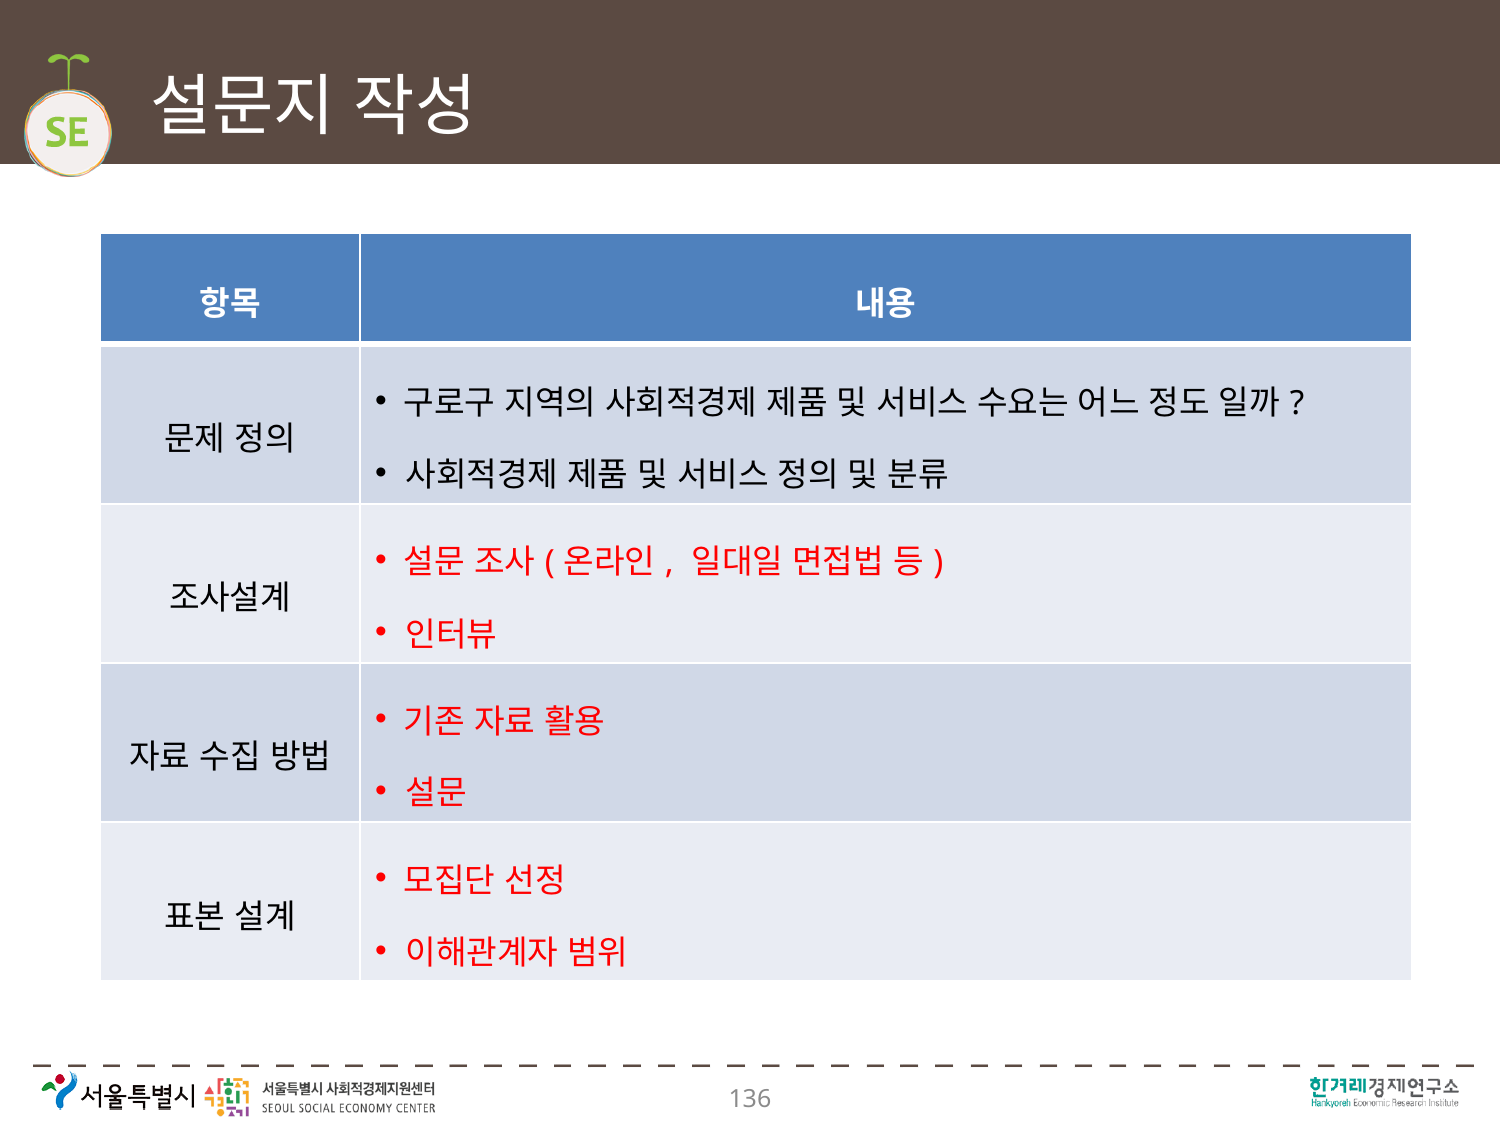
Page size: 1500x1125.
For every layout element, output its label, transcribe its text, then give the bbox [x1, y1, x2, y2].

table_cell 자료 수집 방법 [101, 664, 359, 821]
slide_number 136 [696, 1069, 804, 1125]
table_cell 설문 조사(온라인, 일대일 면접법 등) 인터뷰 [361, 505, 1411, 662]
table_header 항목 [101, 234, 359, 341]
picture [0, 0, 1500, 1125]
table_header 내용 [361, 234, 1411, 341]
table_cell 기존 자료 활용 설문 [361, 664, 1411, 821]
table_cell 문제 정의 [101, 347, 359, 503]
table_cell 모집단 선정 이해관계자 범위 [361, 823, 1411, 980]
table_cell 구로구 지역의 사회적경제 제품 및 서비스 수요는 어느 정도 일까? 사회적경제 제품 및 서비스 정의 및 분류 [361, 347, 1411, 503]
table_cell 표본 설계 [101, 823, 359, 980]
table_cell 조사설계 [101, 505, 359, 662]
title 설문지 작성 [135, 45, 1463, 161]
